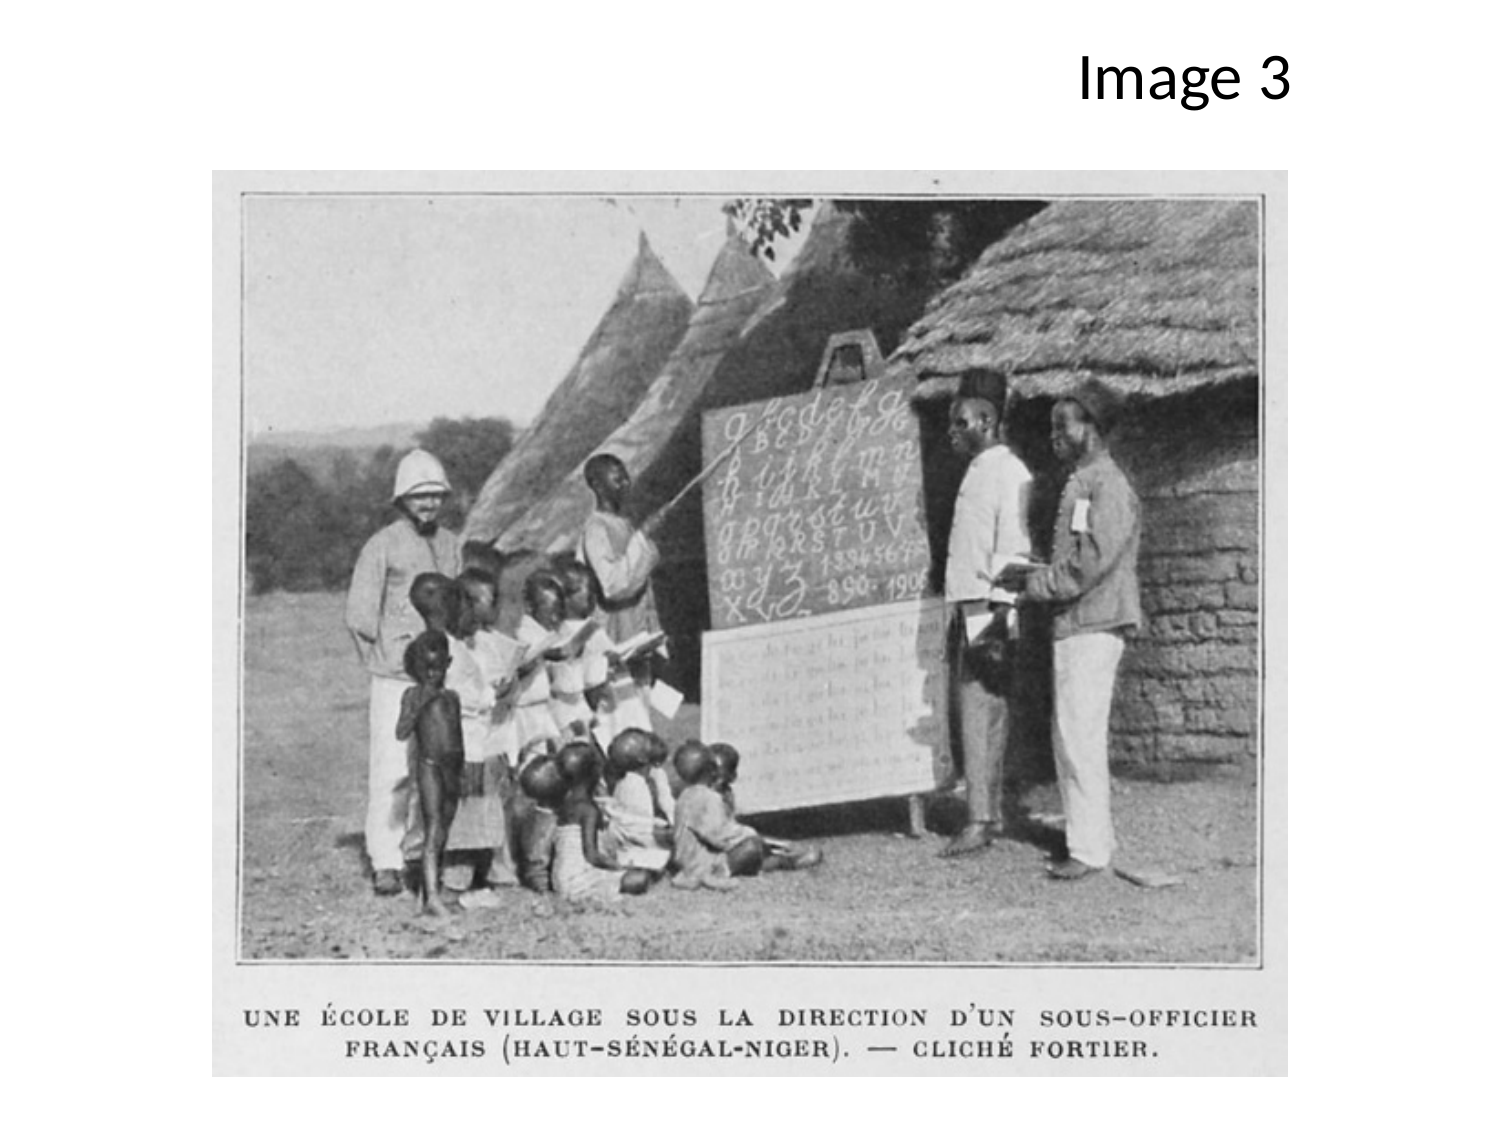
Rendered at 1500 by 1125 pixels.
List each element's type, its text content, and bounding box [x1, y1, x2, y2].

text_box Image 3 [1062, 25, 1500, 121]
picture [212, 170, 1288, 1077]
